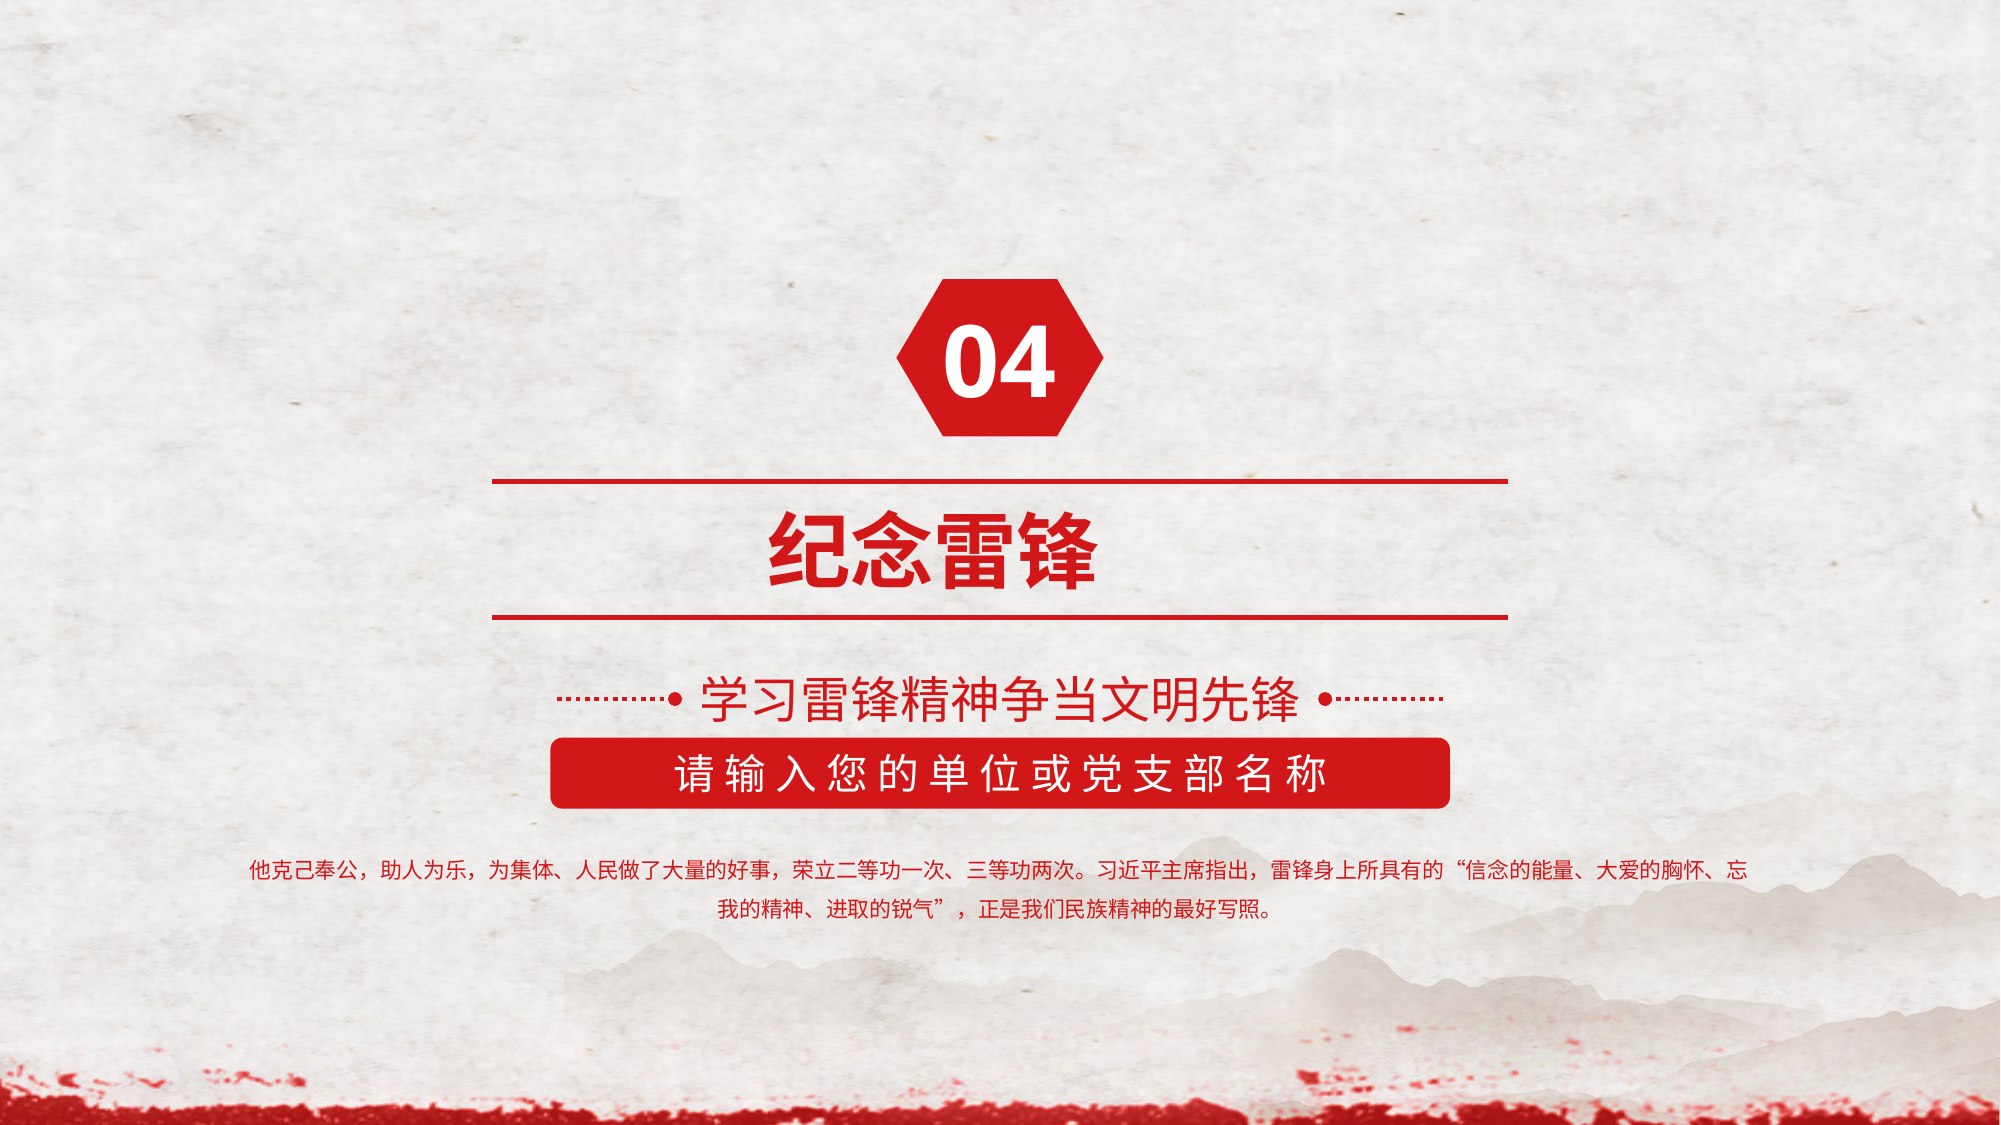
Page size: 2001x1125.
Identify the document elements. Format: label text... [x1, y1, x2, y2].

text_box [491, 481, 1508, 618]
text_box 他克己奉公，助人为乐，为集体、人民做了大量的好事，荣立二等功一次、三等功两次。习近平主席指出，雷锋身上所具有的“信念的能量、大爱的胸怀、忘我的精神、进取的锐气”，正是我们民族精神的最好写照。 [232, 836, 1769, 930]
text_box 请 输 入 您 的 单 位 或 党 支 部 名 称 [548, 735, 1453, 811]
text_box 学习雷锋精神争当文明先锋 [685, 661, 1315, 735]
text_box 04 [894, 276, 1106, 439]
picture [0, 0, 2001, 1125]
